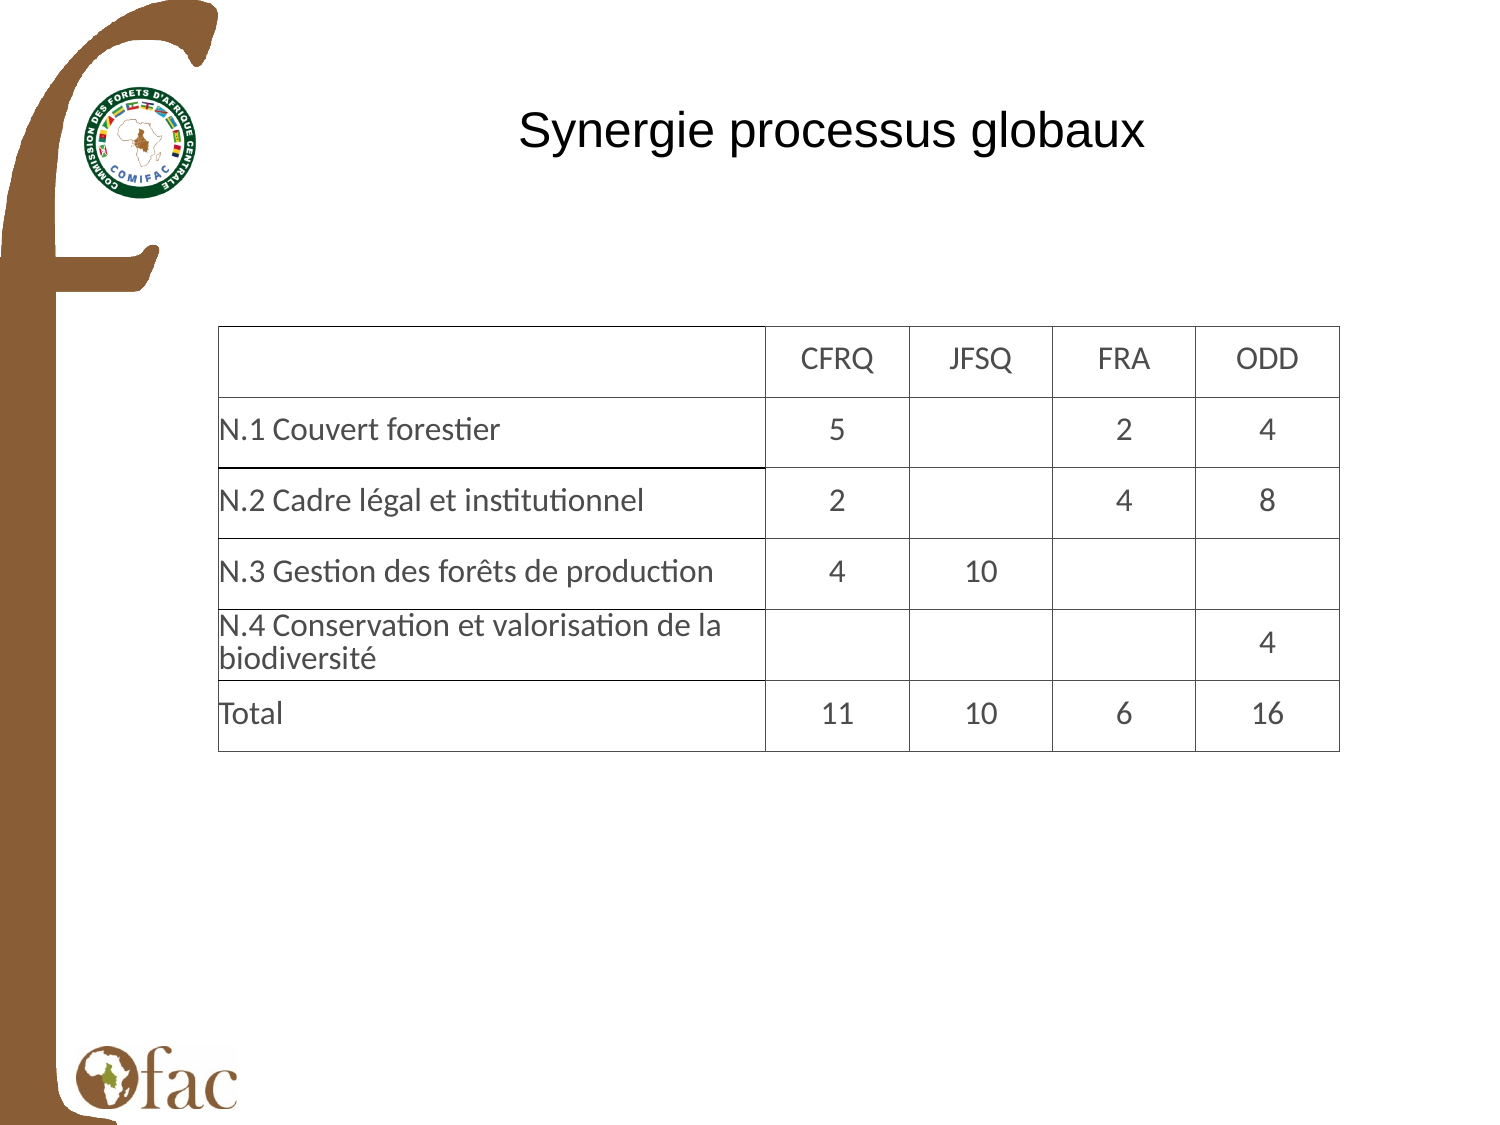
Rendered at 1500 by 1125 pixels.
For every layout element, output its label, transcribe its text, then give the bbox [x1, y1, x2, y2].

table_cell N.2 Cadre légal et institutionnel [219, 469, 765, 538]
table_cell 4 [1053, 468, 1195, 538]
table_cell Total [219, 681, 765, 751]
table_cell [766, 610, 909, 680]
table_cell 10 [910, 539, 1052, 609]
table_header ODD [1196, 327, 1339, 397]
table_cell N.4 Conservation et valorisation de la biodiversité [219, 610, 765, 680]
table_cell 16 [1196, 681, 1339, 751]
table_cell N.3 Gestion des forêts de production [219, 539, 765, 609]
table_cell [1053, 610, 1195, 680]
table_cell N.1 Couvert forestier [219, 398, 765, 467]
table_cell 5 [766, 398, 909, 467]
table_cell 10 [910, 681, 1052, 751]
text_box Synergie processus globaux [503, 89, 1161, 165]
table_cell 11 [766, 681, 909, 751]
table_cell 6 [1053, 681, 1195, 751]
table_cell [910, 468, 1052, 538]
table_cell 4 [1196, 610, 1339, 680]
table_header JFSQ [910, 327, 1052, 397]
table_cell [910, 610, 1052, 680]
table_cell 2 [1053, 398, 1195, 467]
table_cell 2 [766, 468, 909, 538]
table_cell [1053, 539, 1195, 609]
table_cell 4 [766, 539, 909, 609]
picture [0, 0, 237, 1125]
table_header CFRQ [766, 327, 909, 397]
table_cell 4 [1196, 398, 1339, 467]
table_cell 8 [1196, 468, 1339, 538]
table_cell [1196, 539, 1339, 609]
table_header [219, 327, 765, 397]
table_header FRA [1053, 327, 1195, 397]
table_cell [910, 398, 1052, 467]
